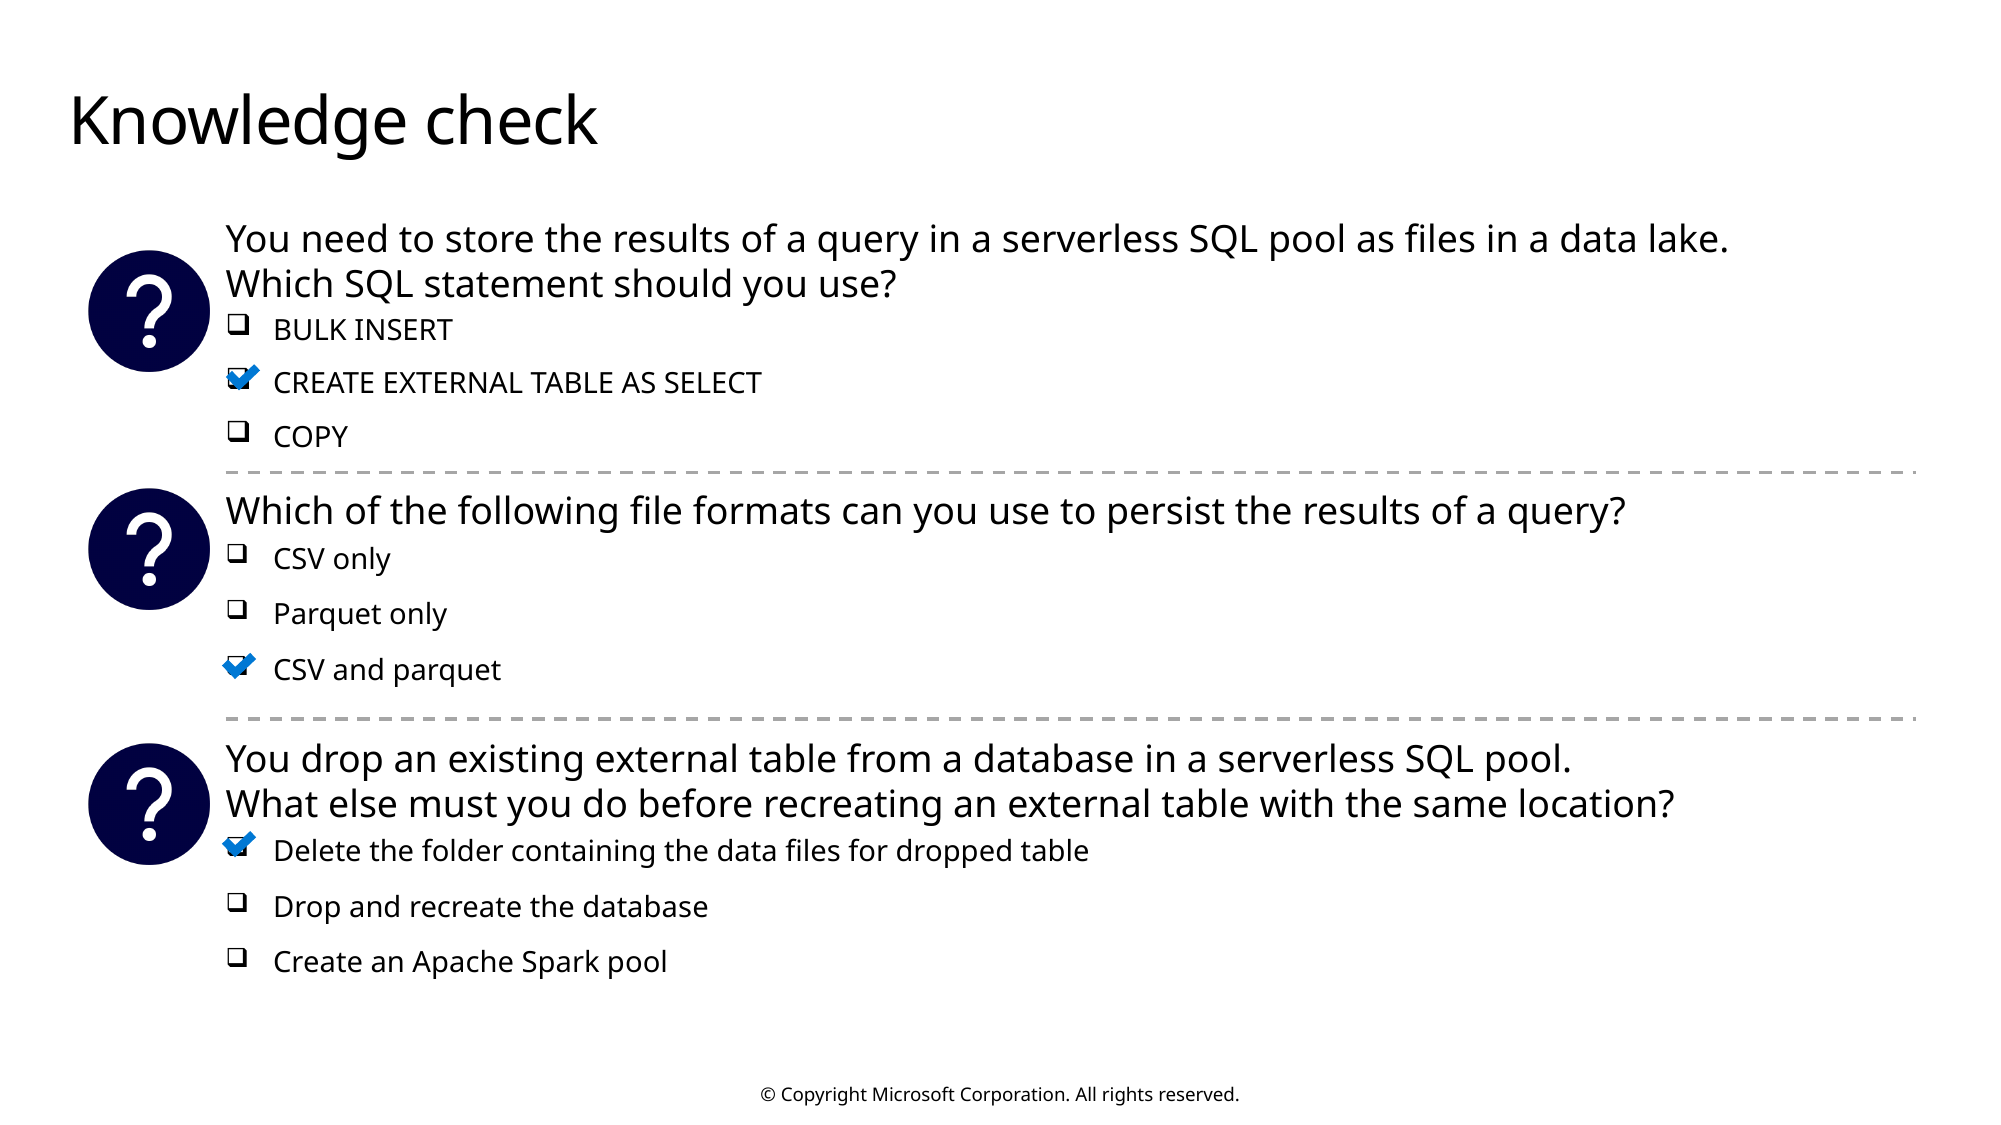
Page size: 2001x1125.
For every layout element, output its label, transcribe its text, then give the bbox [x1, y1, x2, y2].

picture [72, 471, 226, 626]
title Knowledge check [68, 72, 1930, 184]
picture [72, 233, 226, 388]
text_box [225, 656, 253, 676]
list You need to store the results of a query in a serverless SQL pool as files in a data lake. Which SQL statement should you use? BULK INSERT CREATE EXTERNAL TABLE AS SELECT COPY [225, 215, 1930, 453]
text_box [226, 834, 253, 854]
list Which of the following file formats can you use to persist the results of a query? CSV only Parquet only CSV and parquet [225, 472, 1930, 710]
text_box [229, 367, 257, 387]
list You drop an existing external table from a database in a serverless SQL pool. What else must you do before recreating an external table with the same location? Delete the folder containing the data files for dropped table Drop and recreate the database Create an Apache Spark pool [225, 728, 1930, 985]
picture [72, 727, 226, 882]
